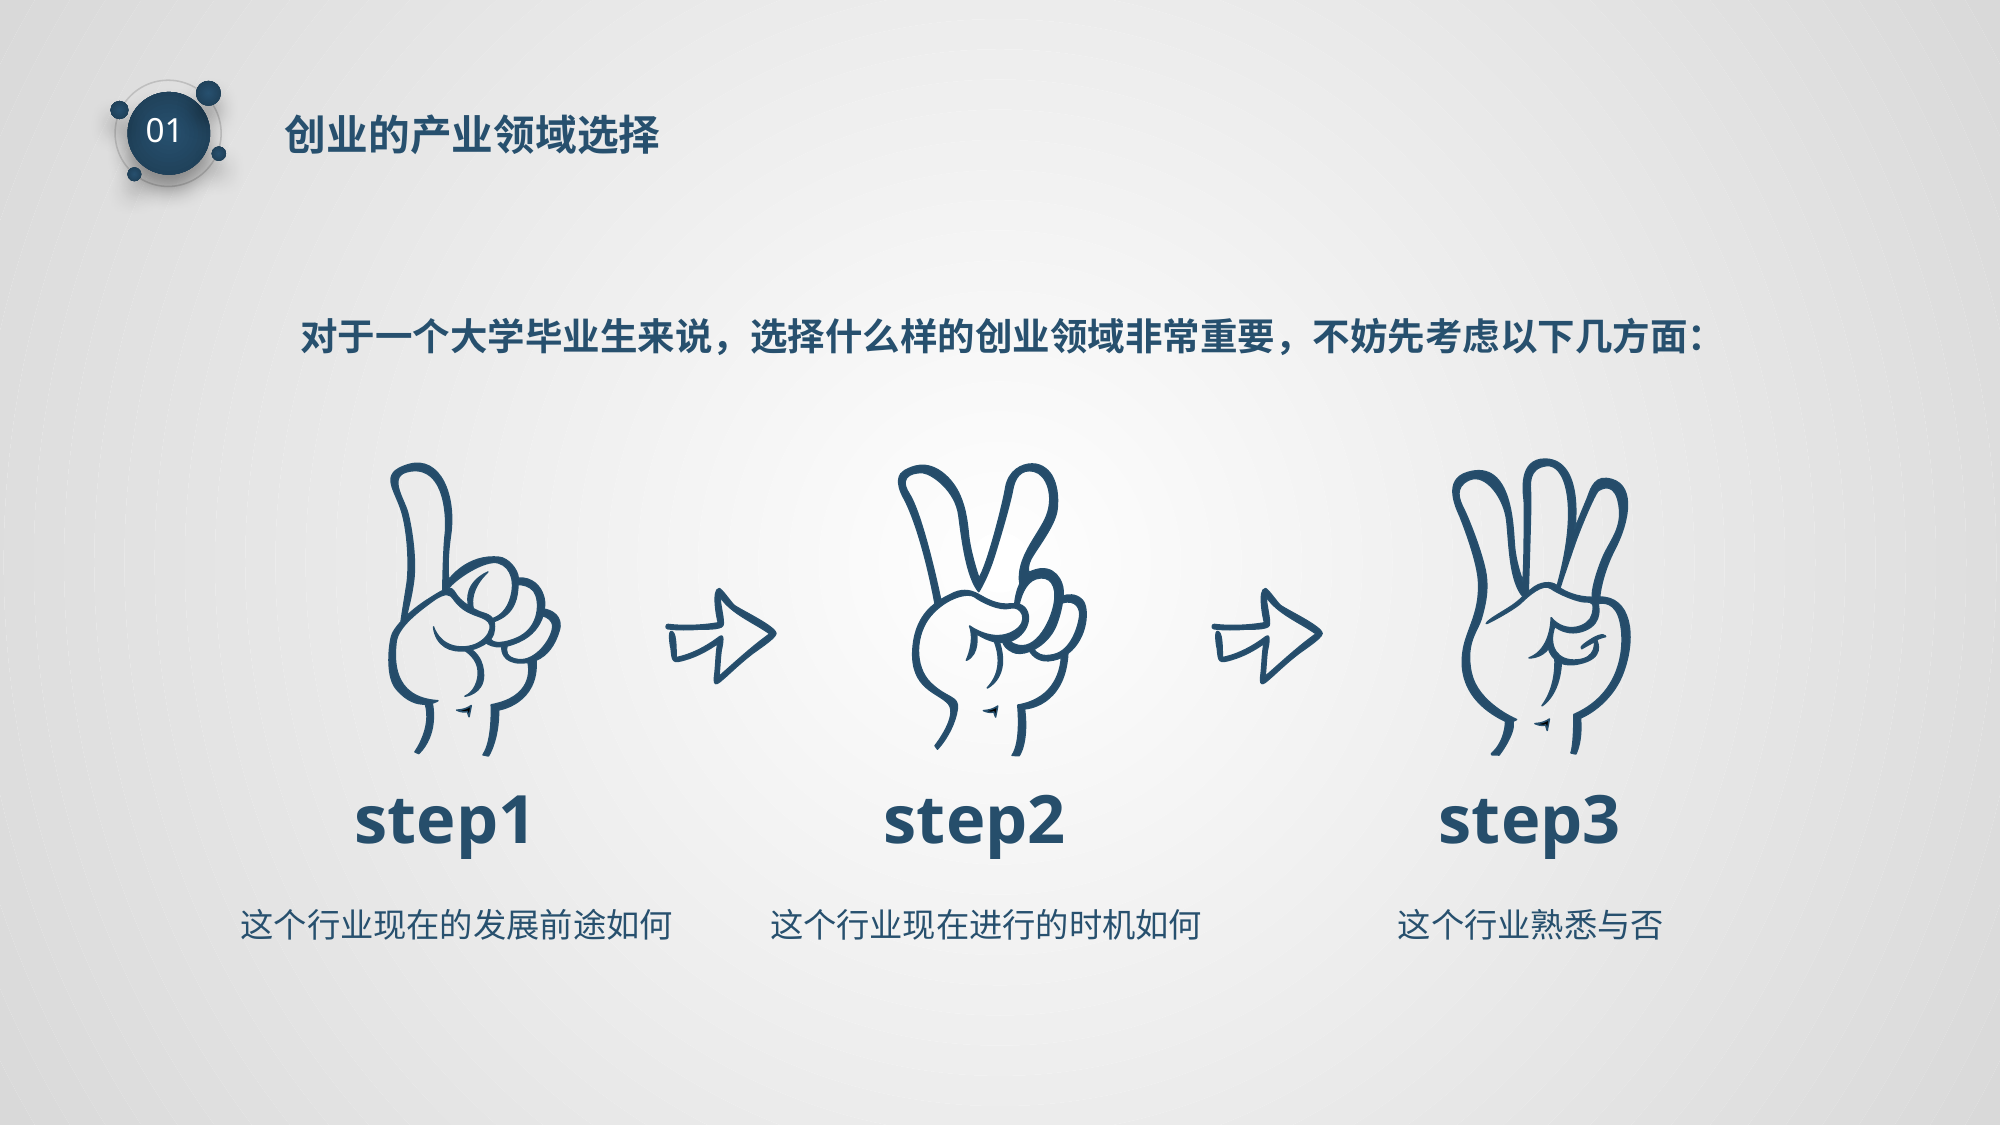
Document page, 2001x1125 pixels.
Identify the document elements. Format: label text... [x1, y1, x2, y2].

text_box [110, 80, 226, 187]
text_box 创业的产业领域选择 [270, 101, 676, 167]
text_box 这个行业现在的发展前途如何 [225, 876, 702, 952]
text_box 这个行业现在进行的时机如何 [755, 876, 1230, 952]
text_box 对于一个大学毕业生来说，选择什么样的创业领域非常重要，不妨先考虑以下几方面： [242, 282, 1758, 365]
text_box 这个行业熟悉与否 [1383, 876, 1701, 952]
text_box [339, 455, 1661, 866]
